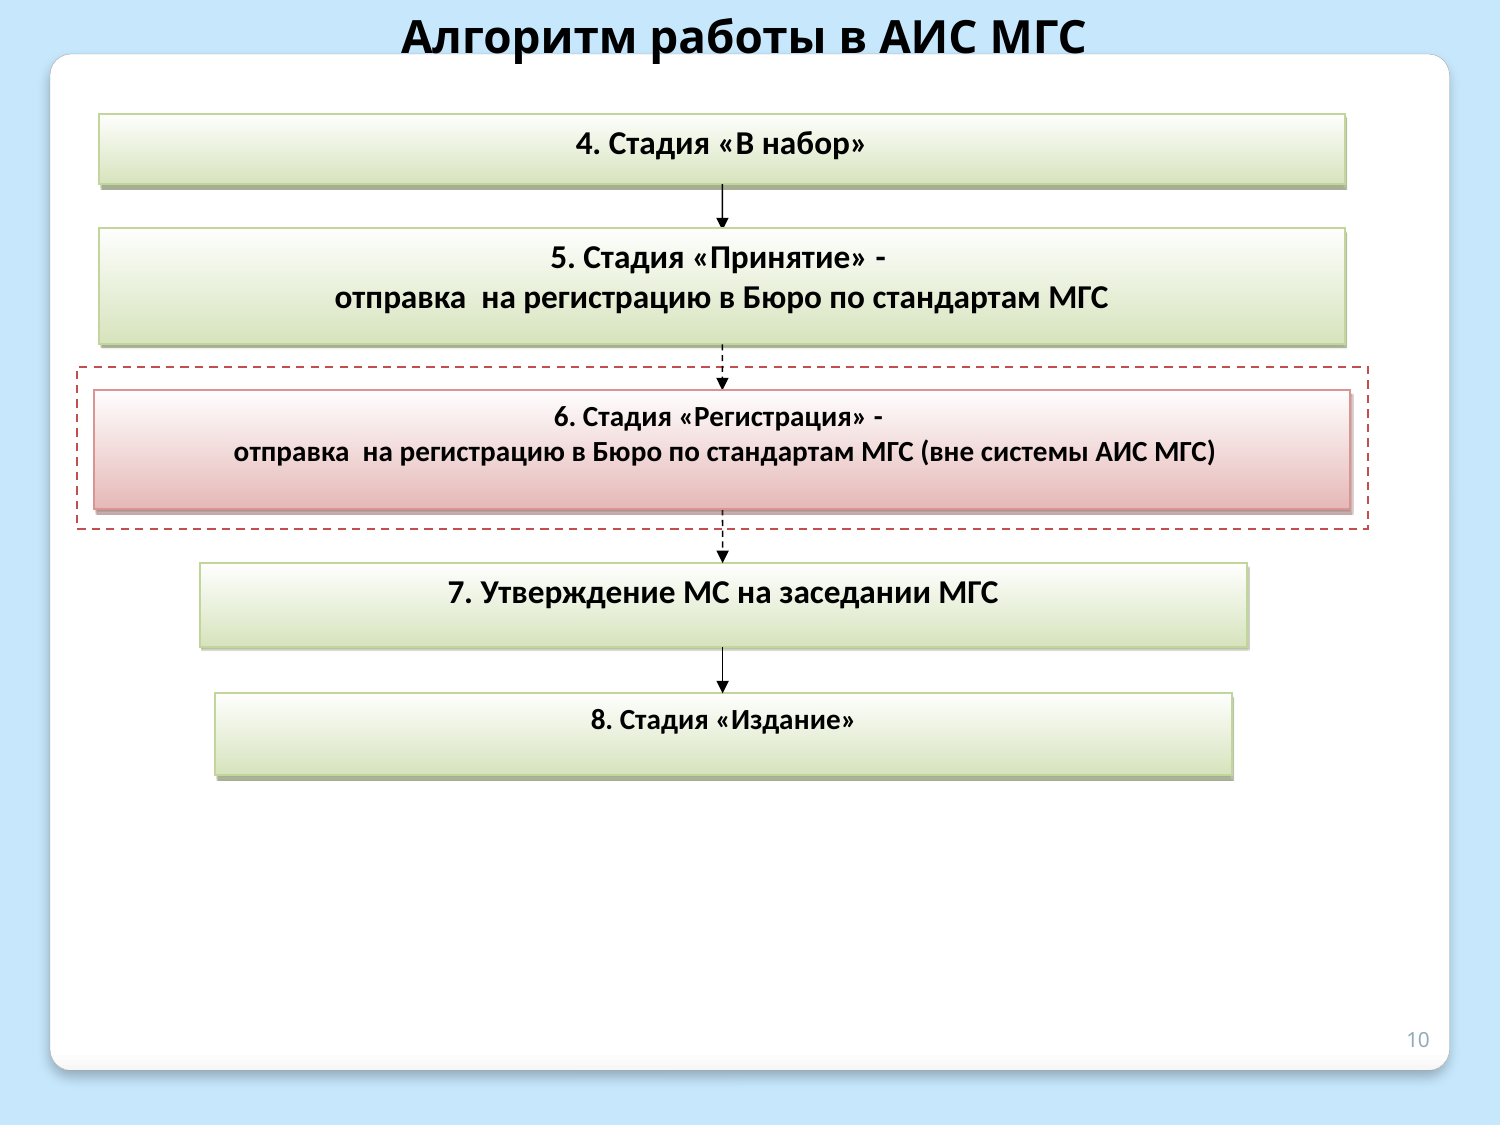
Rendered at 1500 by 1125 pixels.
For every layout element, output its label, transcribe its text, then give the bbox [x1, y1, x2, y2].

text_box Алгоритм работы в АИС МГС [64, 0, 1424, 70]
slide_number 10 [1369, 1002, 1445, 1063]
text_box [76, 113, 1368, 776]
